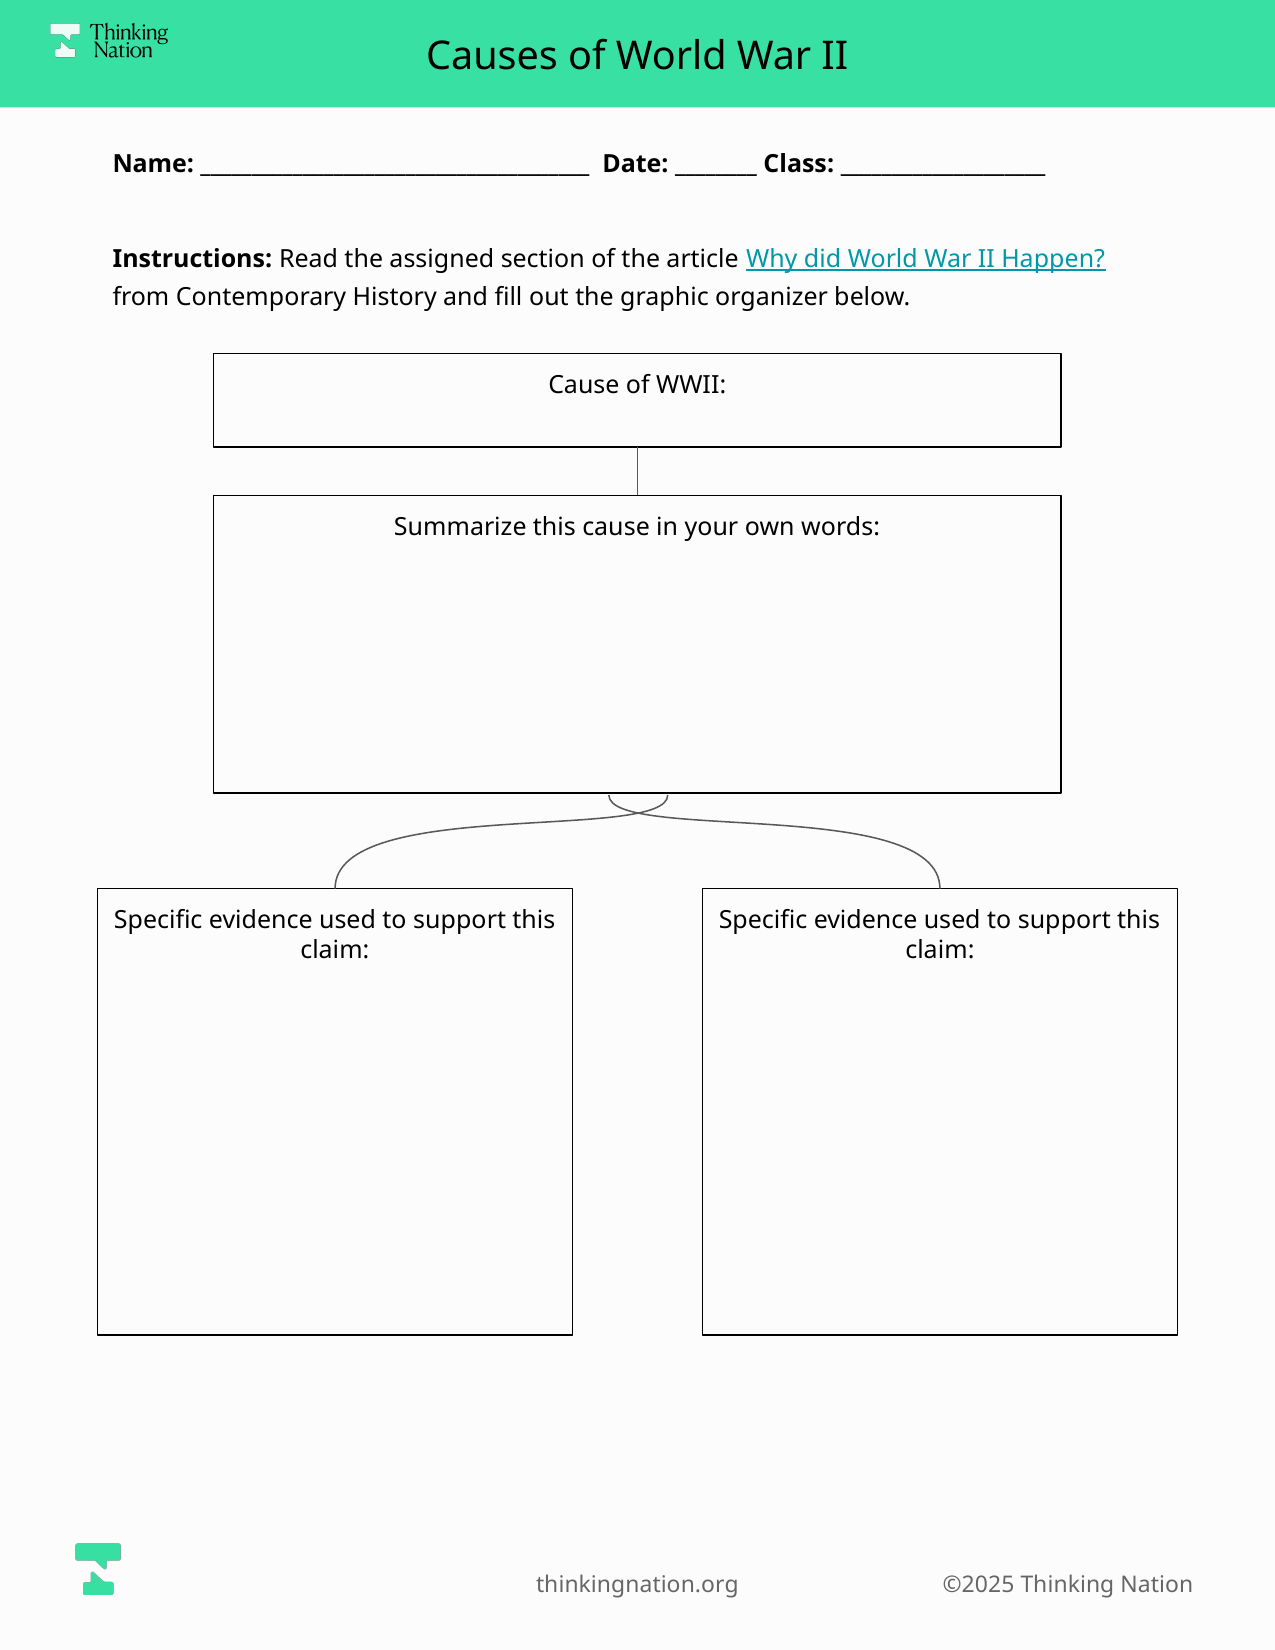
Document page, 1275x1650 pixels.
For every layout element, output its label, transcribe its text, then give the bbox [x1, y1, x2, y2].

text_box Causes of World War II [0, 0, 1275, 108]
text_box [334, 794, 668, 889]
picture [62, 1533, 134, 1605]
text_box Specific evidence used to support this claim: [97, 888, 573, 1336]
text_box Name: ______________________________________ Date: ________ Class: ____________________ Instructions: Read the assigned section of the article Why did World War II Happen? from Contemporary History and fill out the graphic organizer below. [97, 132, 1178, 361]
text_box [669, 794, 941, 889]
picture [36, 12, 172, 69]
text_box thinkingnation.org [486, 1553, 789, 1605]
text_box Specific evidence used to support this claim: [702, 888, 1178, 1336]
text_box ©2025 Thinking Nation [907, 1553, 1210, 1605]
text_box Summarize this cause in your own words: [213, 495, 1062, 794]
text_box Cause of WWII: [213, 353, 1062, 448]
